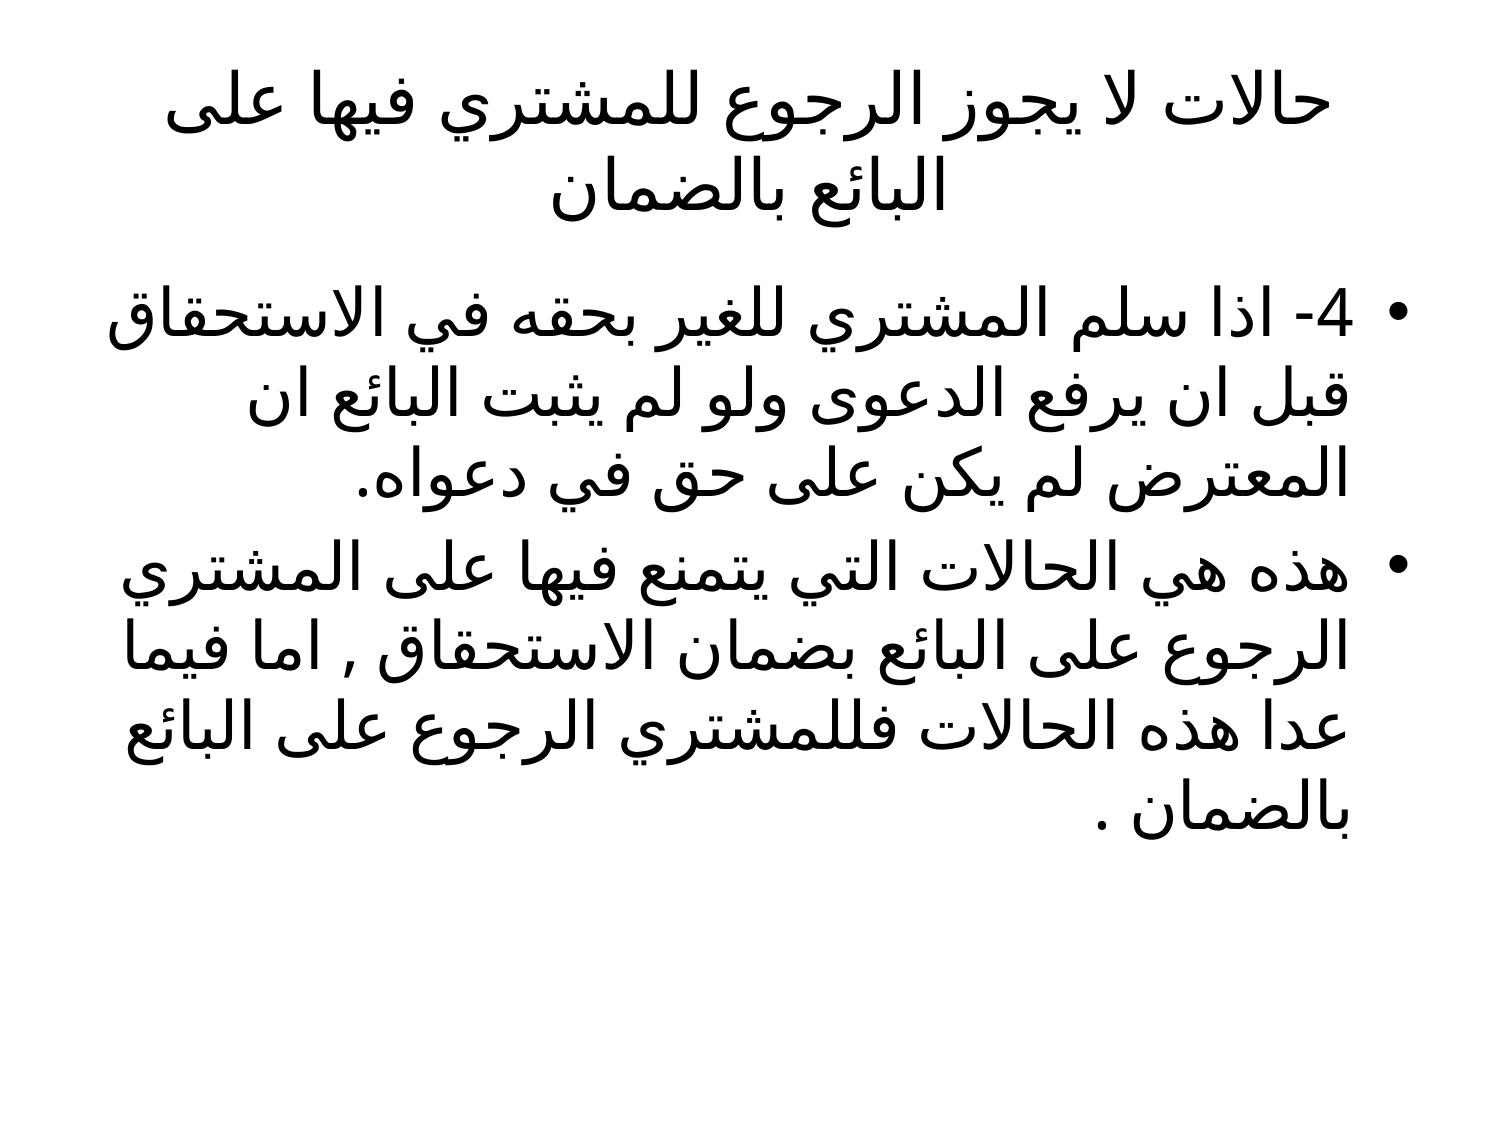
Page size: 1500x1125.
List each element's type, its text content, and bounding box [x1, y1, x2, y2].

list 4- اذا سلم المشتري للغير بحقه في الاستحقاق قبل ان يرفع الدعوى ولو لم يثبت البائع ان المعترض لم يكن على حق في دعواه. هذه هي الحالات التي يتمنع فيها على المشتري الرجوع على البائع بضمان الاستحقاق , اما فيما عدا هذه الحالات فللمشتري الرجوع على البائع بالضمان . [75, 262, 1425, 1005]
title حالات لا يجوز الرجوع للمشتري فيها على البائع بالضمان [75, 45, 1425, 233]
